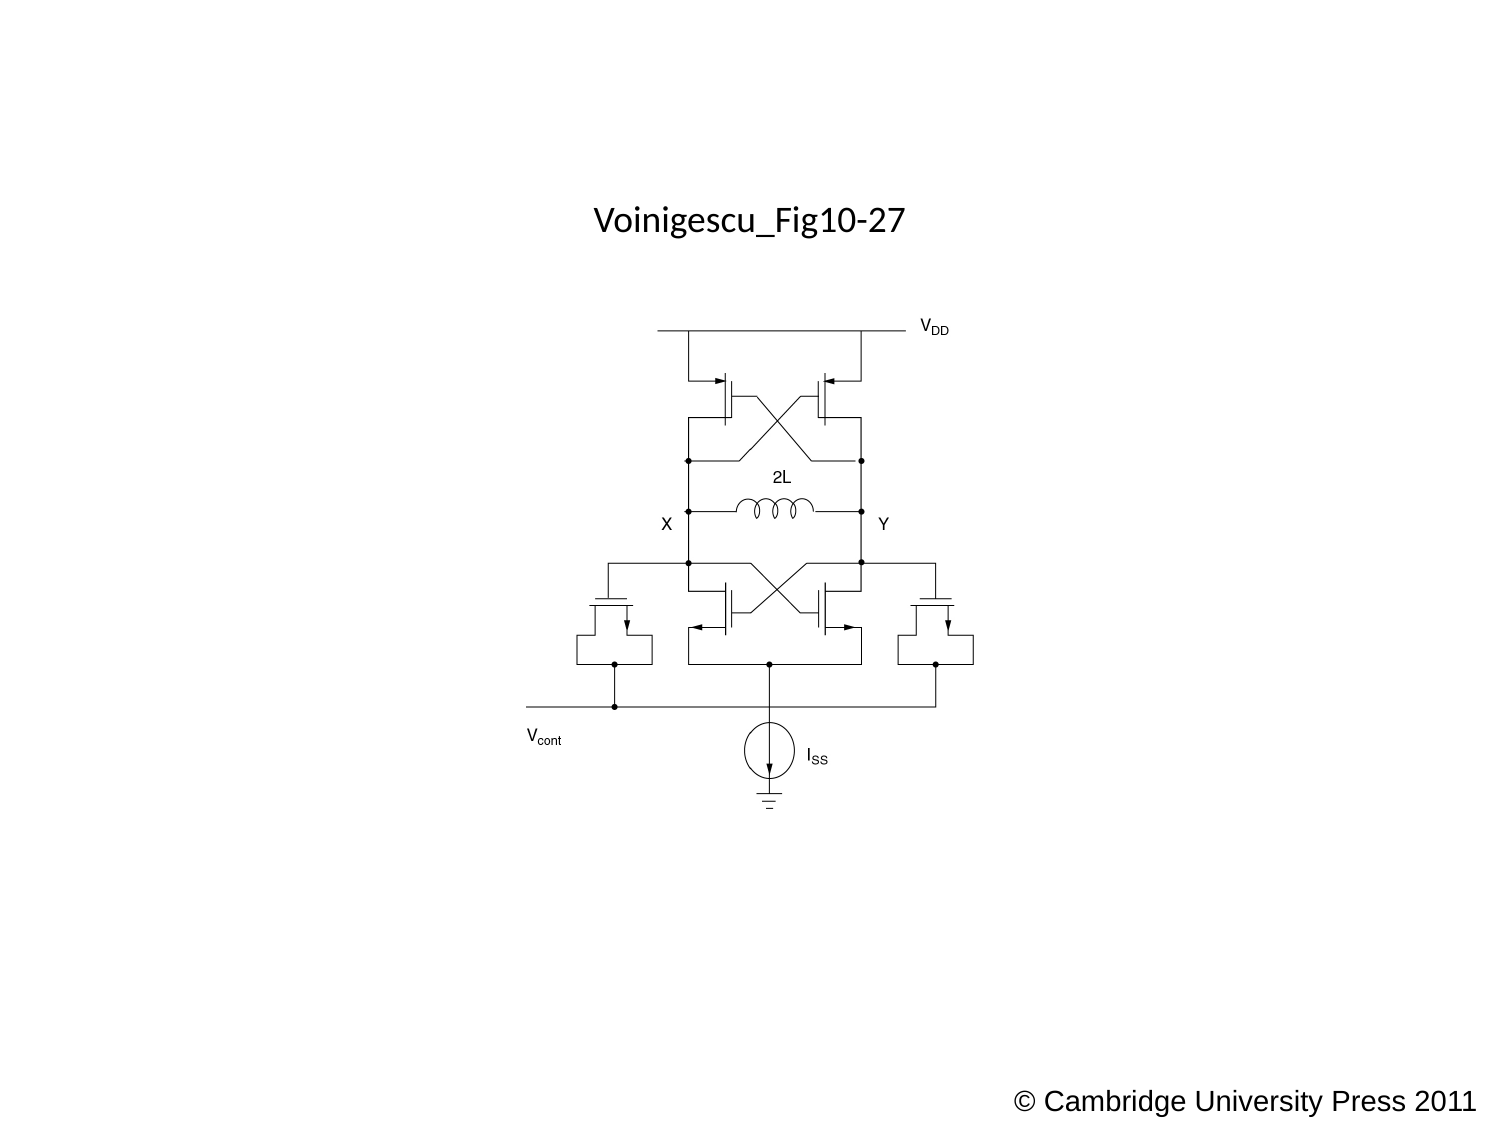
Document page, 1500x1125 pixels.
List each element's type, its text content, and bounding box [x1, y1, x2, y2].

text_box © Cambridge University Press 2011 [907, 1074, 1493, 1125]
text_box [526, 187, 974, 809]
